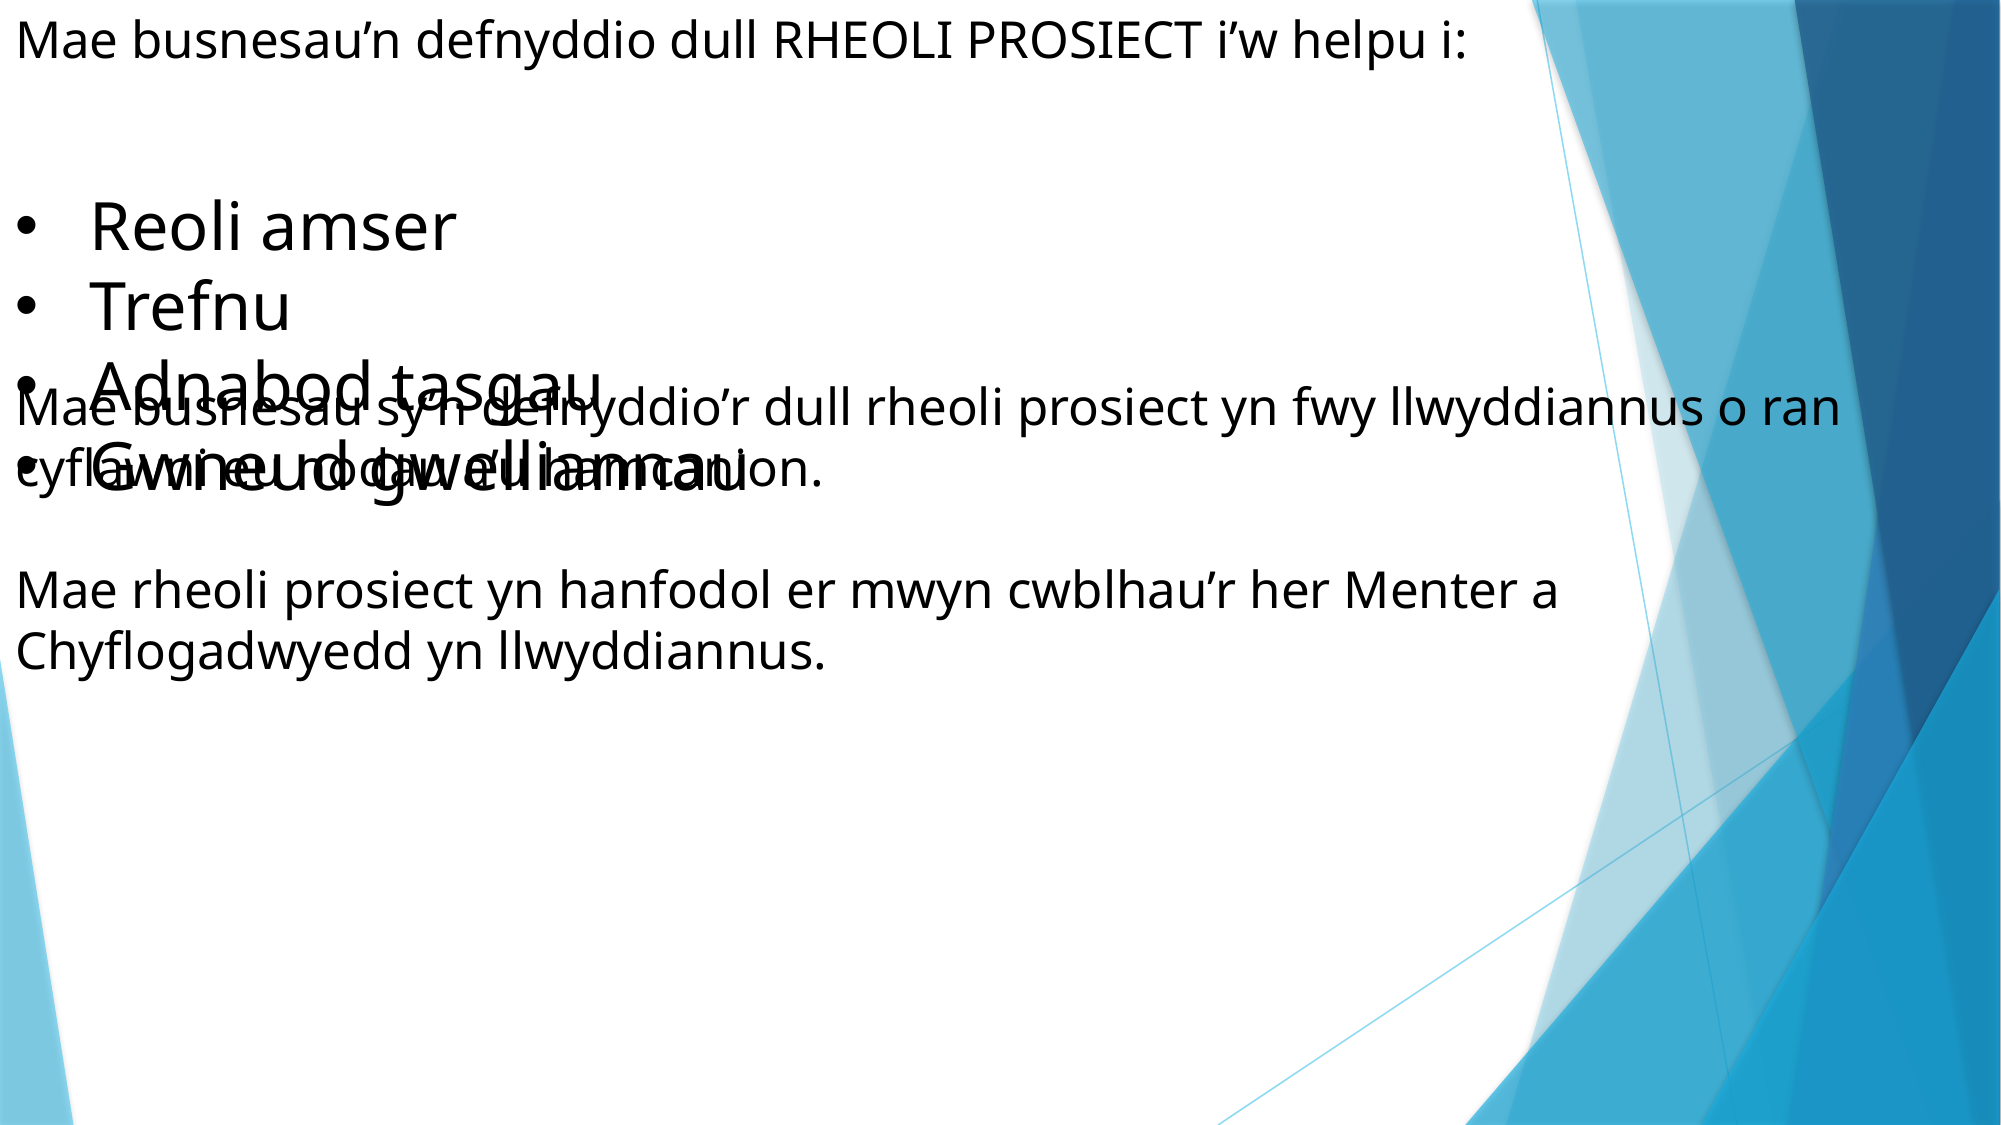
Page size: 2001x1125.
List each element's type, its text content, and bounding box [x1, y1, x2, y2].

text_box Reoli amser Trefnu Adnabod tasgau Gwneud gwelliannau [0, 176, 865, 582]
title Mae busnesau’n defnyddio dull RHEOLI PROSIECT i’w helpu i: Mae busnesau sy’n defnyddio’r dull rheoli prosiect yn fwy llwyddiannus o ran cyflawni eu nodau a’u hamcanion. Mae rheoli prosiect yn hanfodol er mwyn cwblhau’r her Menter a Chyflogadwyedd yn llwyddiannus. [0, 0, 1863, 942]
